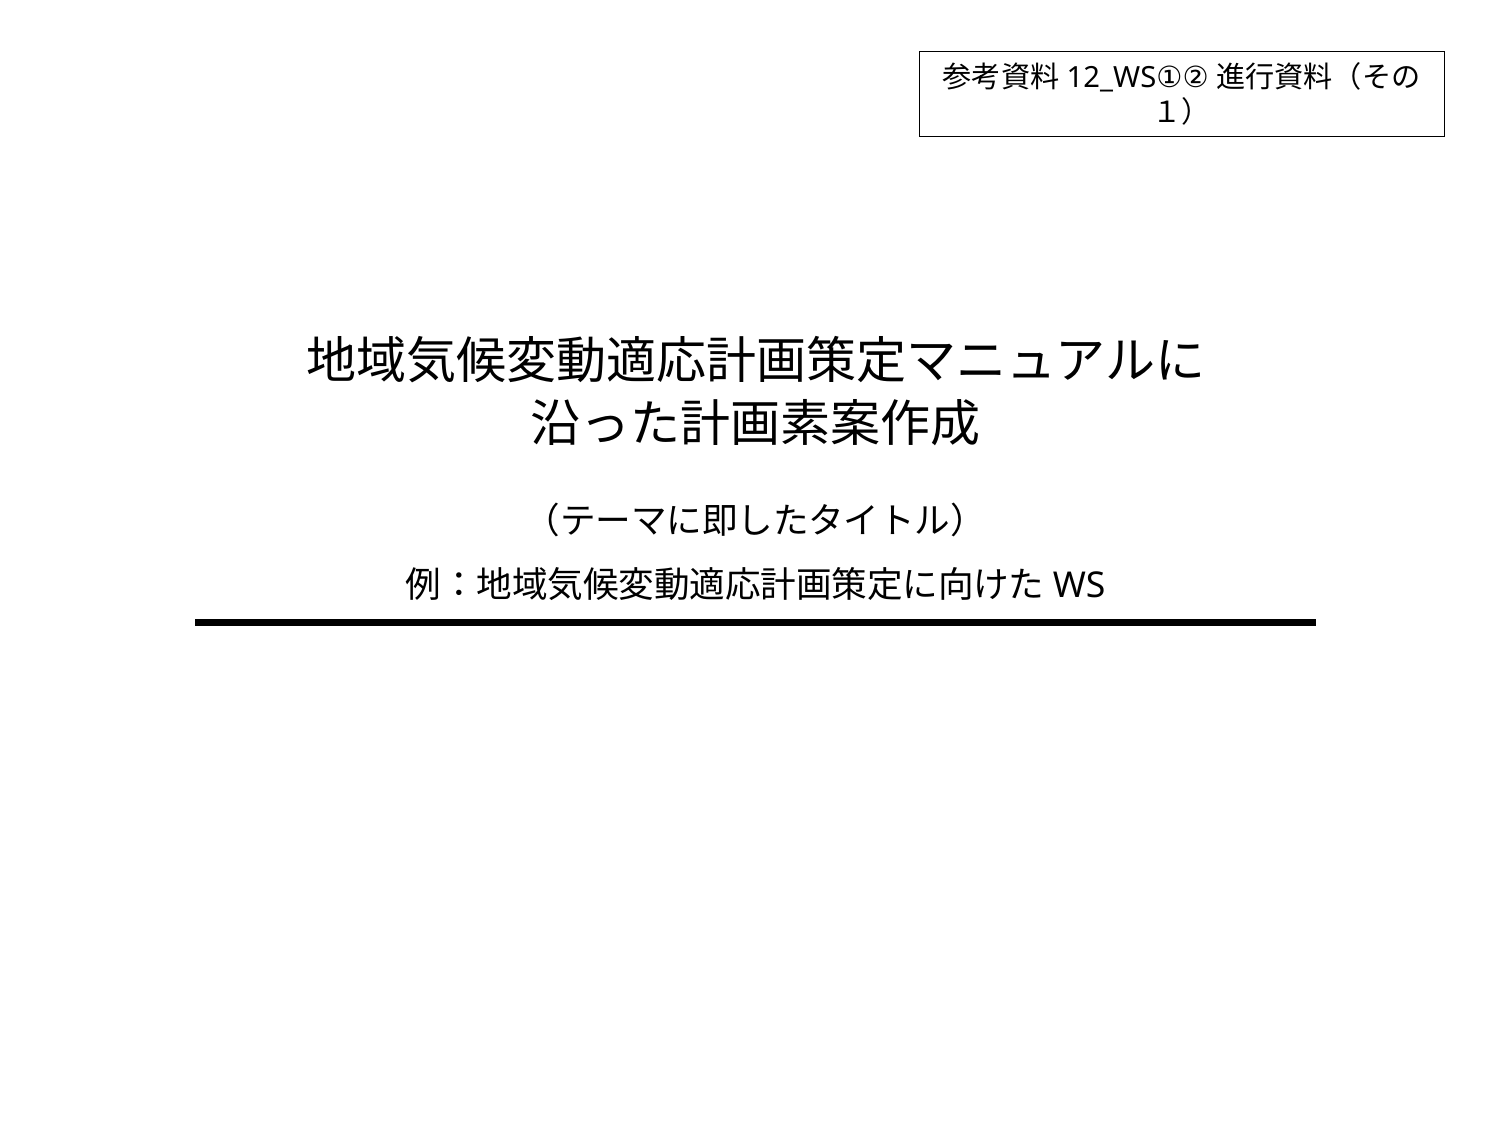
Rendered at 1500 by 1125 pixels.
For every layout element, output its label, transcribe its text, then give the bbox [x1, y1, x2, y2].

text_box 参考資料12_WS①②進行資料（その１） [919, 51, 1445, 137]
text_box 地域気候変動適応計画策定マニュアルに 沿った計画素案作成 [195, 249, 1317, 459]
text_box （テーマに即したタイトル） 例：地域気候変動適応計画策定に向けたWS [195, 469, 1317, 612]
